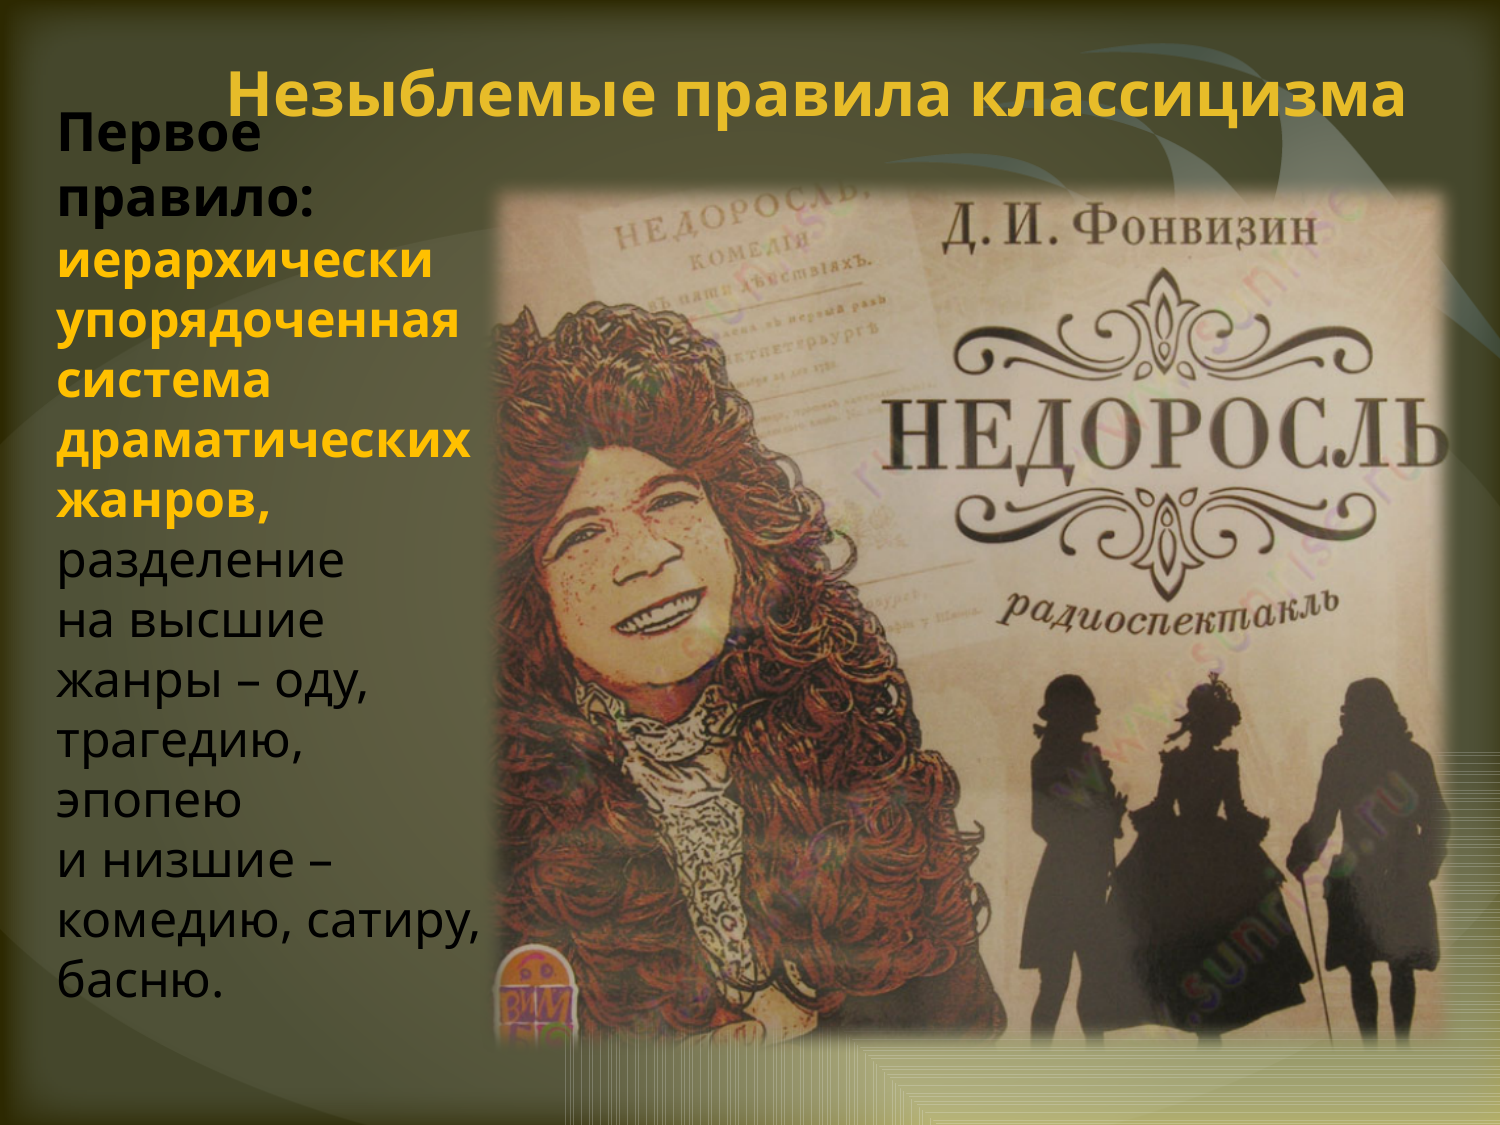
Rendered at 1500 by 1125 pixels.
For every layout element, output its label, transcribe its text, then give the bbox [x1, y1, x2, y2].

text_box Незыблемые правила классицизма [210, 46, 1500, 137]
title Первое правило: иерархически упорядоченная система драматических жанров, разделение на высшие жанры – оду, трагедию, эпопею и низшие – комедию, сатиру, басню. [41, 215, 480, 1016]
picture [0, 0, 1500, 1125]
